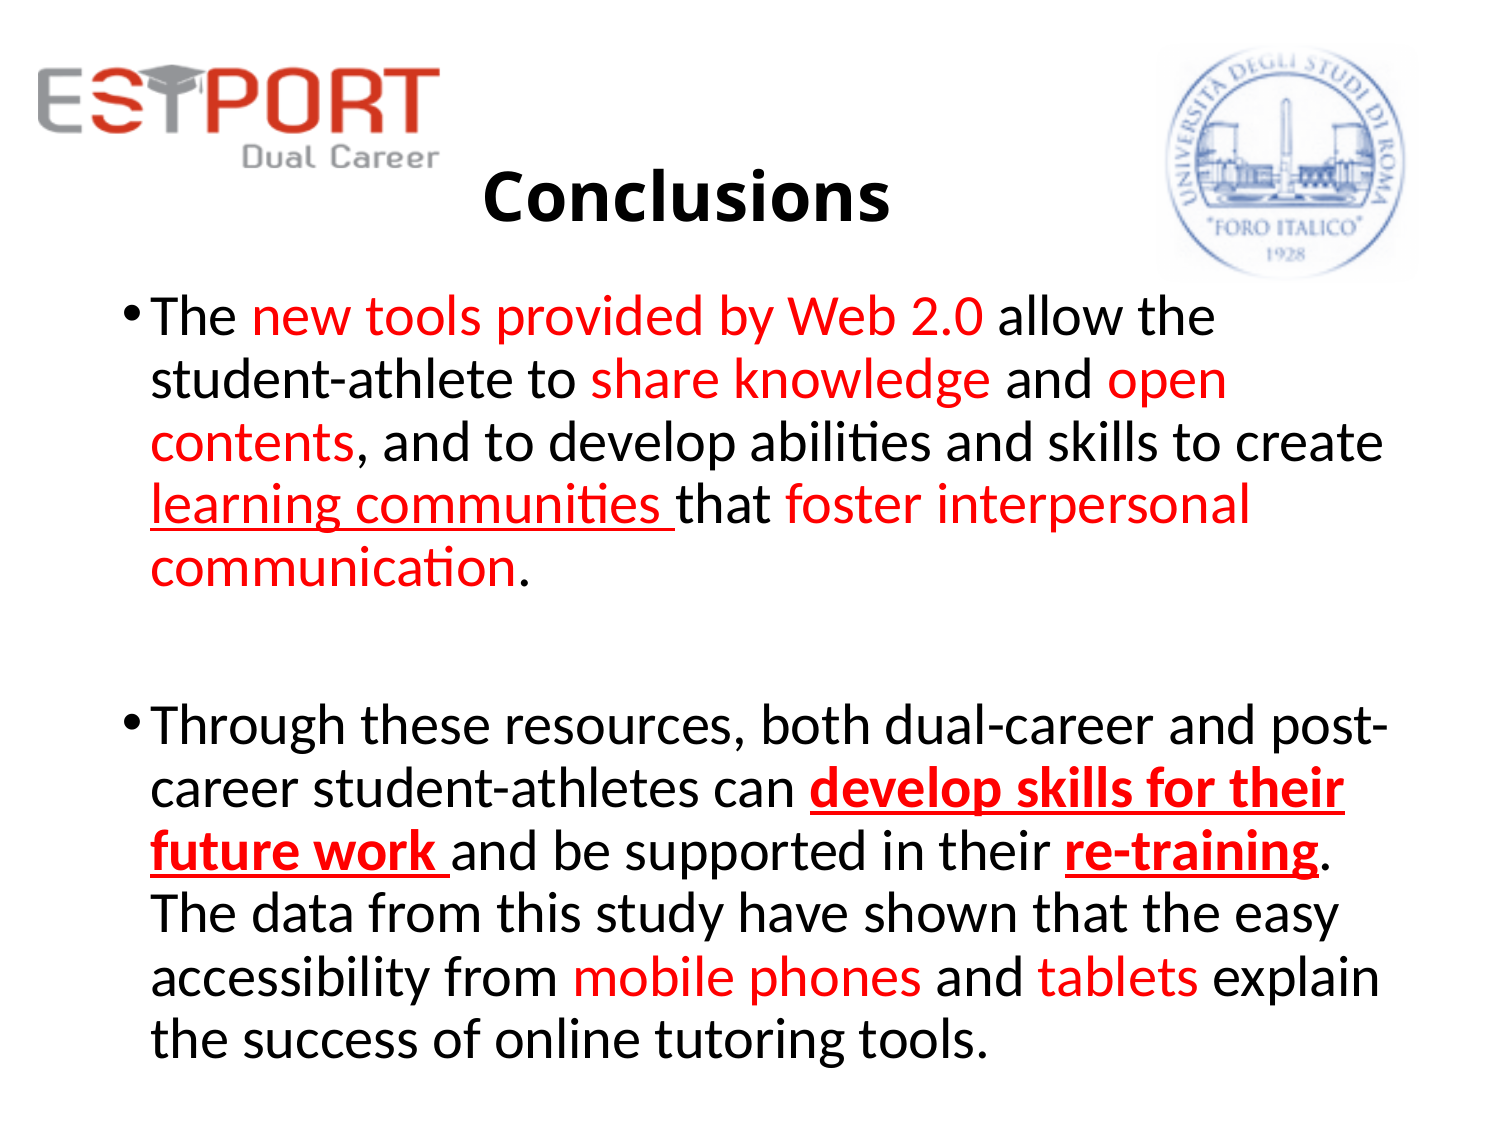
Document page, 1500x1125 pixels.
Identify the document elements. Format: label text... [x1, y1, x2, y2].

title Conclusions [466, 101, 1155, 277]
picture [1155, 42, 1420, 284]
list The new tools provided by Web 2.0 allow the student-athlete to share knowledge and open contents, and to develop abilities and skills to create learning communities that foster interpersonal communication. Through these resources, both dual-career and post-career student-athletes can develop skills for their future work and be supported in their re-training. The data from this study have shown that the easy accessibility from mobile phones and tablets explain the success of online tutoring tools. [106, 277, 1420, 1083]
picture [37, 19, 445, 200]
